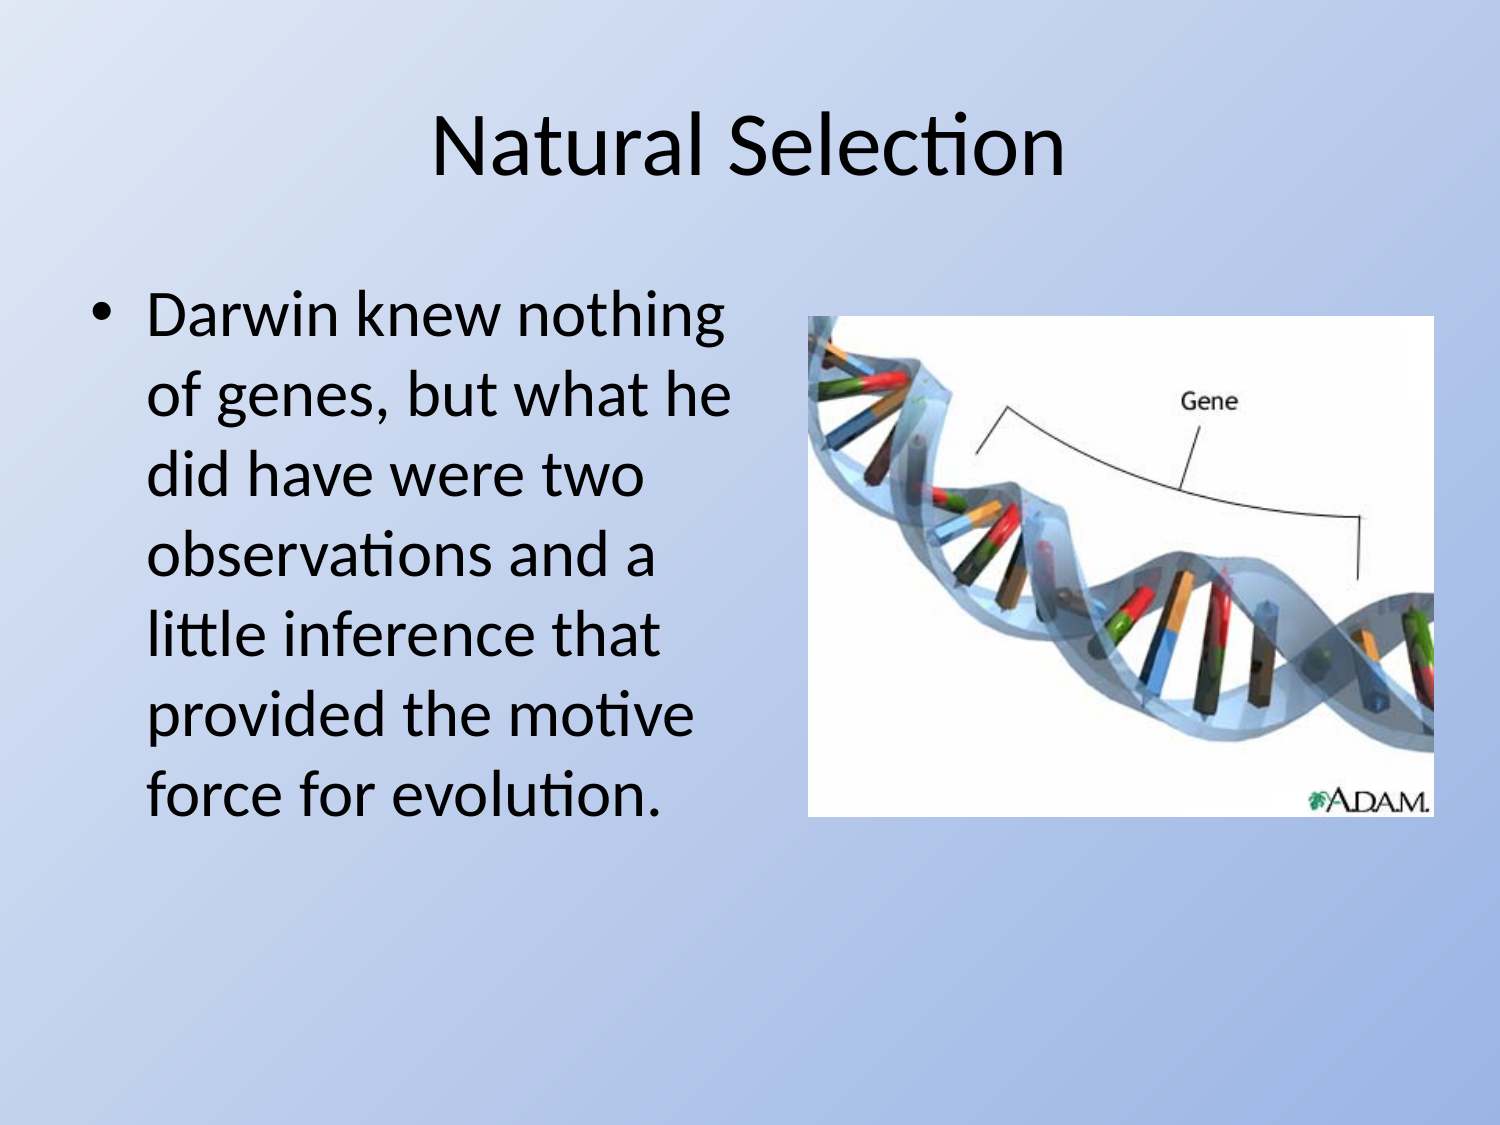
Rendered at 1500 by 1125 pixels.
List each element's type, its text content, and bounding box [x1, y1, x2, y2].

title Natural Selection [75, 45, 1425, 233]
list Darwin knew nothing of genes, but what he did have were two observations and a little inference that provided the motive force for evolution. [75, 262, 762, 1055]
picture [808, 316, 1434, 817]
